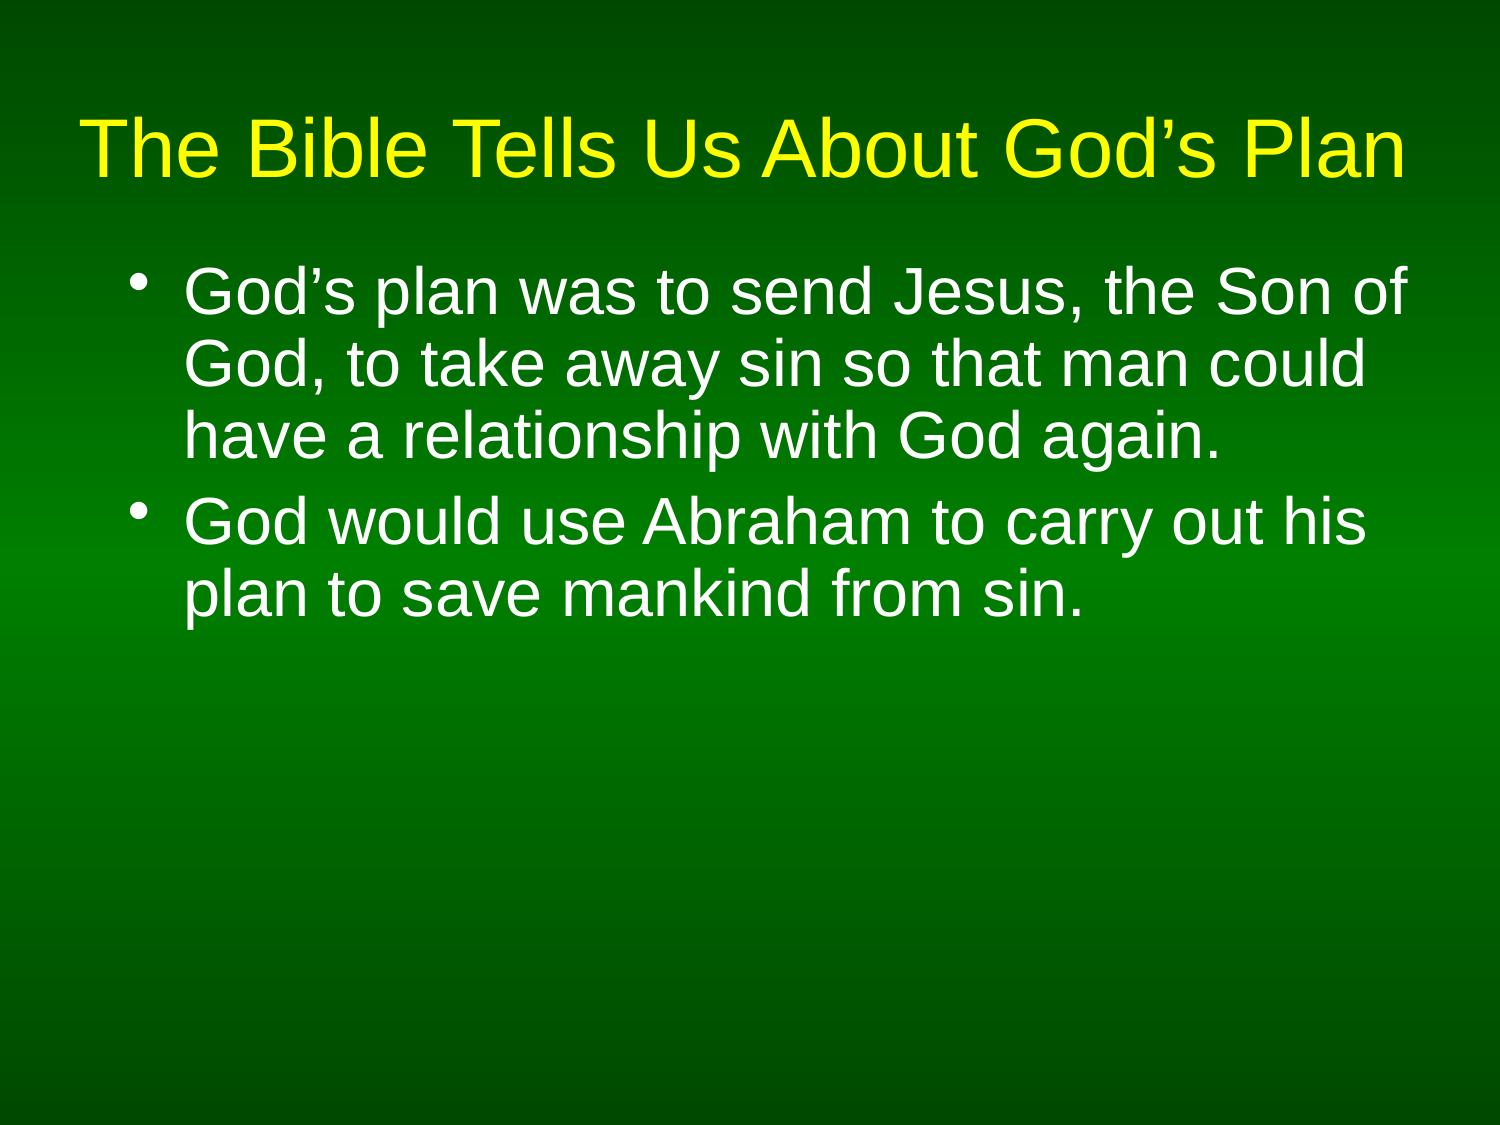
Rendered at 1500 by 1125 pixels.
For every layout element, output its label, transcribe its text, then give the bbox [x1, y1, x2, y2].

title The Bible Tells Us About God’s Plan [50, 50, 1438, 238]
list God’s plan was to send Jesus, the Son of God, to take away sin so that man could have a relationship with God again. God would use Abraham to carry out his plan to save mankind from sin. [112, 249, 1438, 675]
